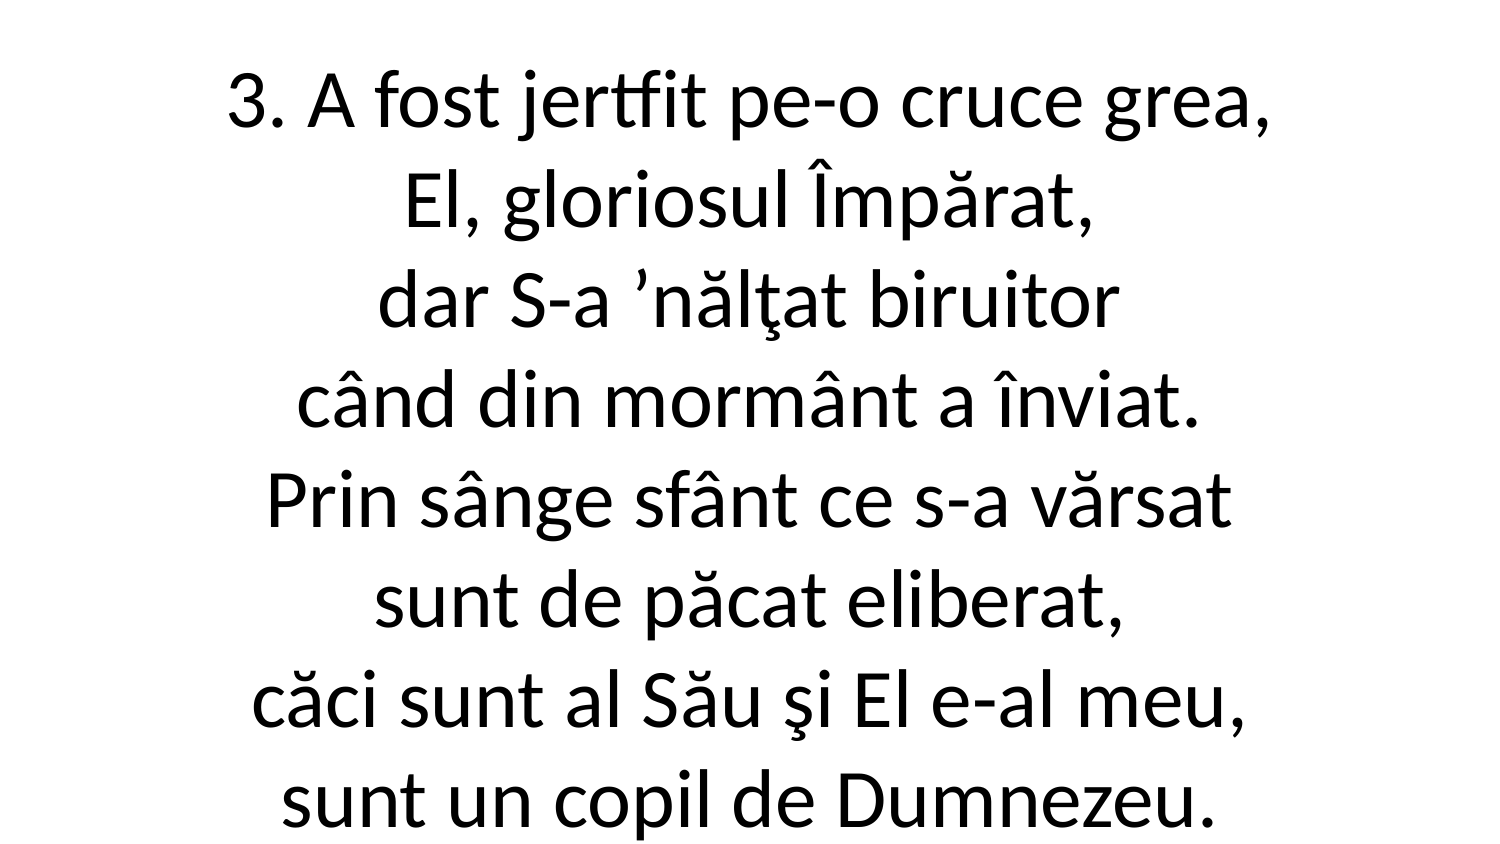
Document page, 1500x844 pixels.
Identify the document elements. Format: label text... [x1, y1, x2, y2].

text_box 3. A fost jertfit pe-o cruce grea, El, gloriosul Împărat, dar S-a ʼnălţat biruitor când din mormânt a înviat. Prin sânge sfânt ce s-a vărsat sunt de păcat eliberat, căci sunt al Său şi El e-al meu, sunt un copil de Dumnezeu. [210, 0, 1290, 844]
